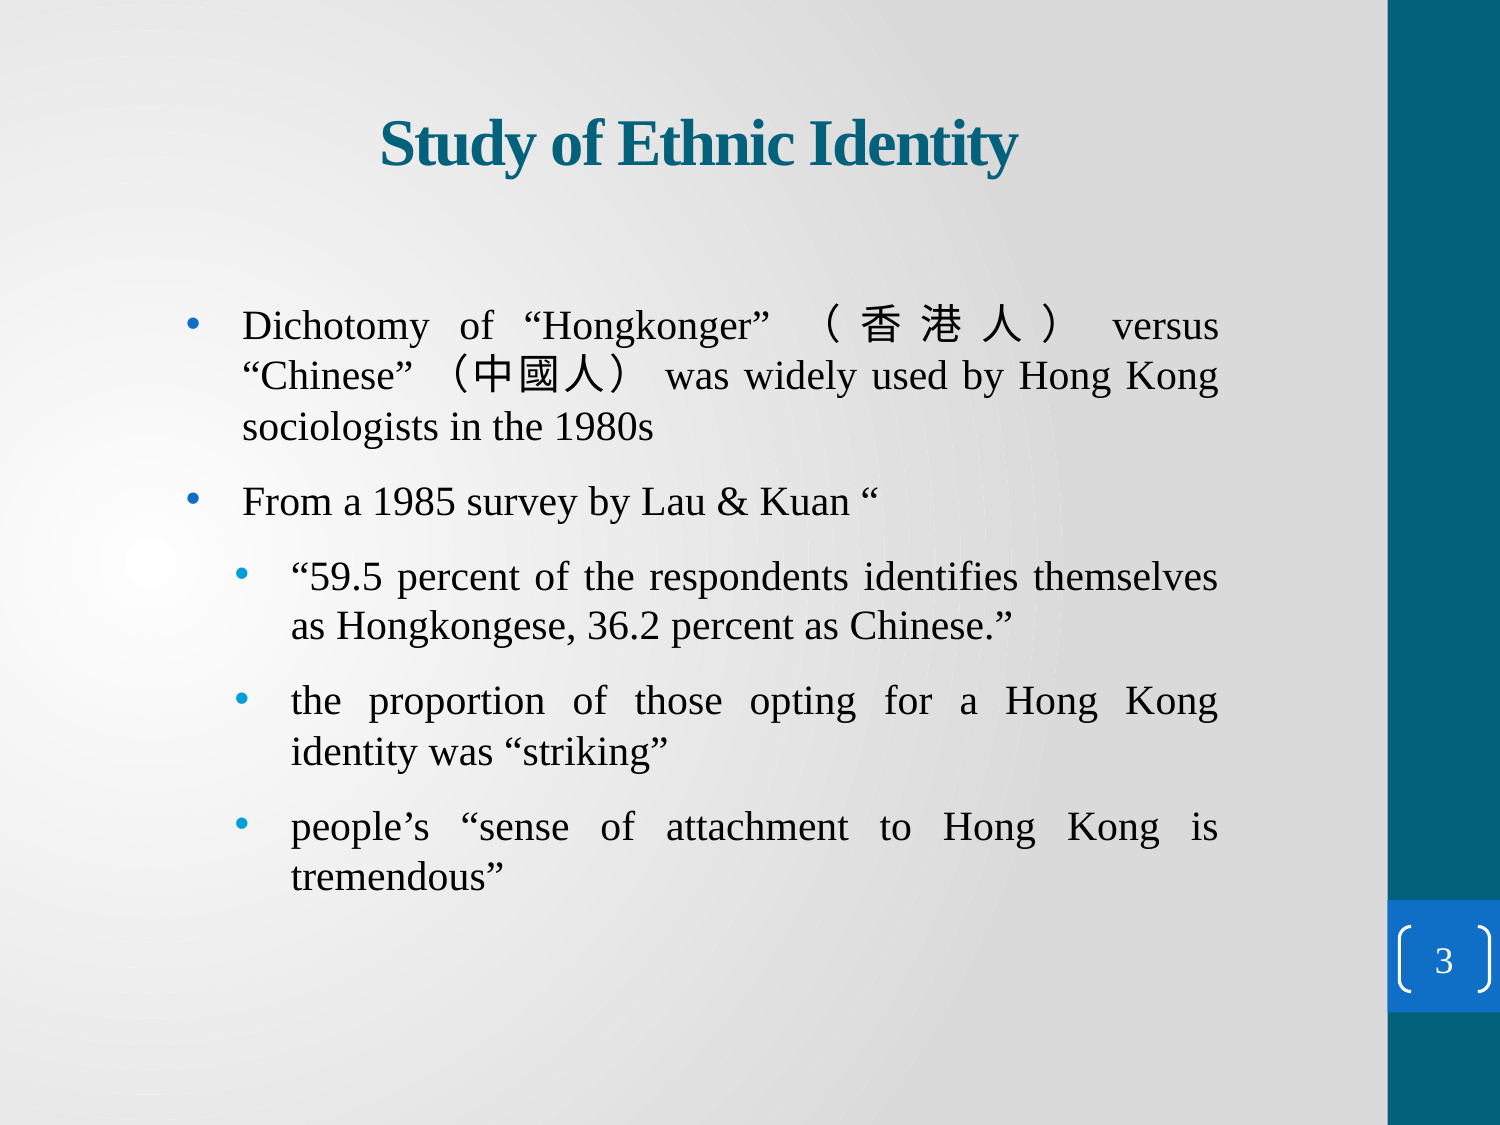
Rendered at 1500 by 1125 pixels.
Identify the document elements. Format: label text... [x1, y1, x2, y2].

slide_number 3 [1397, 924, 1492, 994]
text_box Dichotomy of “Hongkonger”（香港人）versus “Chinese”（中國人）was widely used by Hong Kong sociologists in the 1980s From a 1985 survey by Lau & Kuan “ “59.5 percent of the respondents identifies themselves as Hongkongese, 36.2 percent as Chinese.” the proportion of those opting for a Hong Kong identity was “striking” people’s “sense of attachment to Hong Kong is tremendous” [171, 290, 1235, 965]
title Study of Ethnic Identity [75, 45, 1325, 233]
